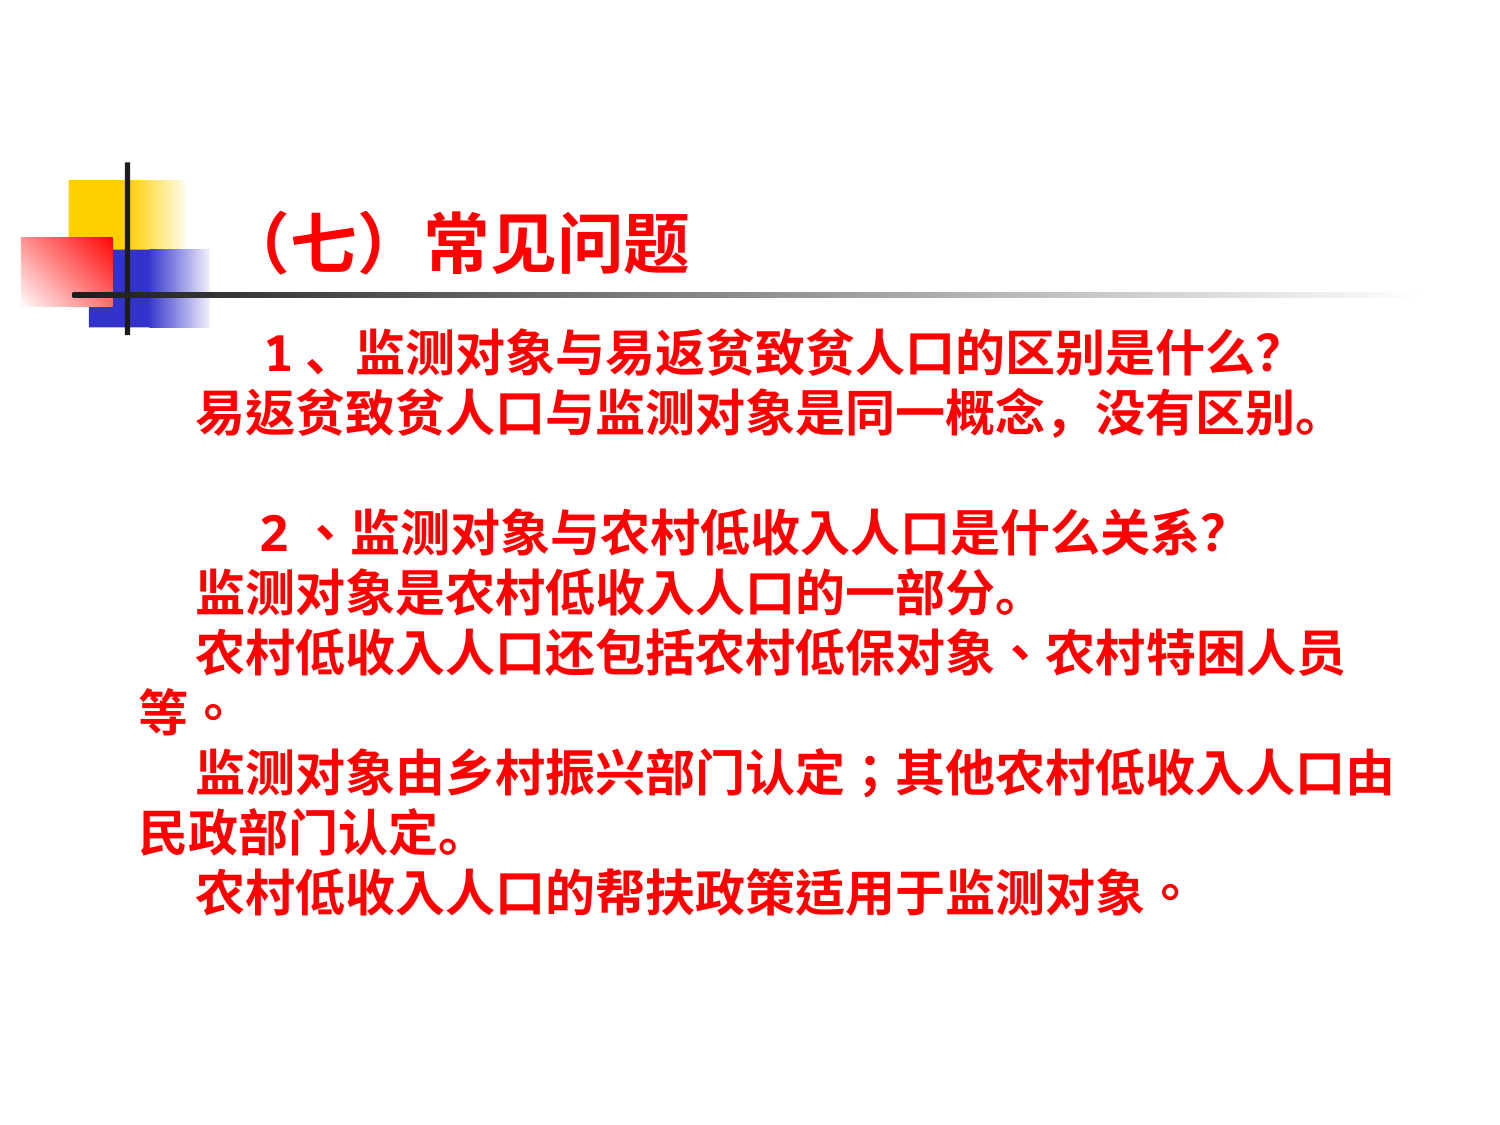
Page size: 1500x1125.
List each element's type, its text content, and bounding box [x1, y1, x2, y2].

text_box （七）常见问题 [208, 194, 706, 290]
text_box 1、监测对象与易返贫致贫人口的区别是什么？ 易返贫致贫人口与监测对象是同一概念，没有区别。 2、监测对象与农村低收入人口是什么关系？ 监测对象是农村低收入人口的一部分。 农村低收入人口还包括农村低保对象、农村特困人员等。 监测对象由乡村振兴部门认定；其他农村低收入人口由民政部门认定。 农村低收入人口的帮扶政策适用于监测对象。 [123, 314, 1424, 1100]
